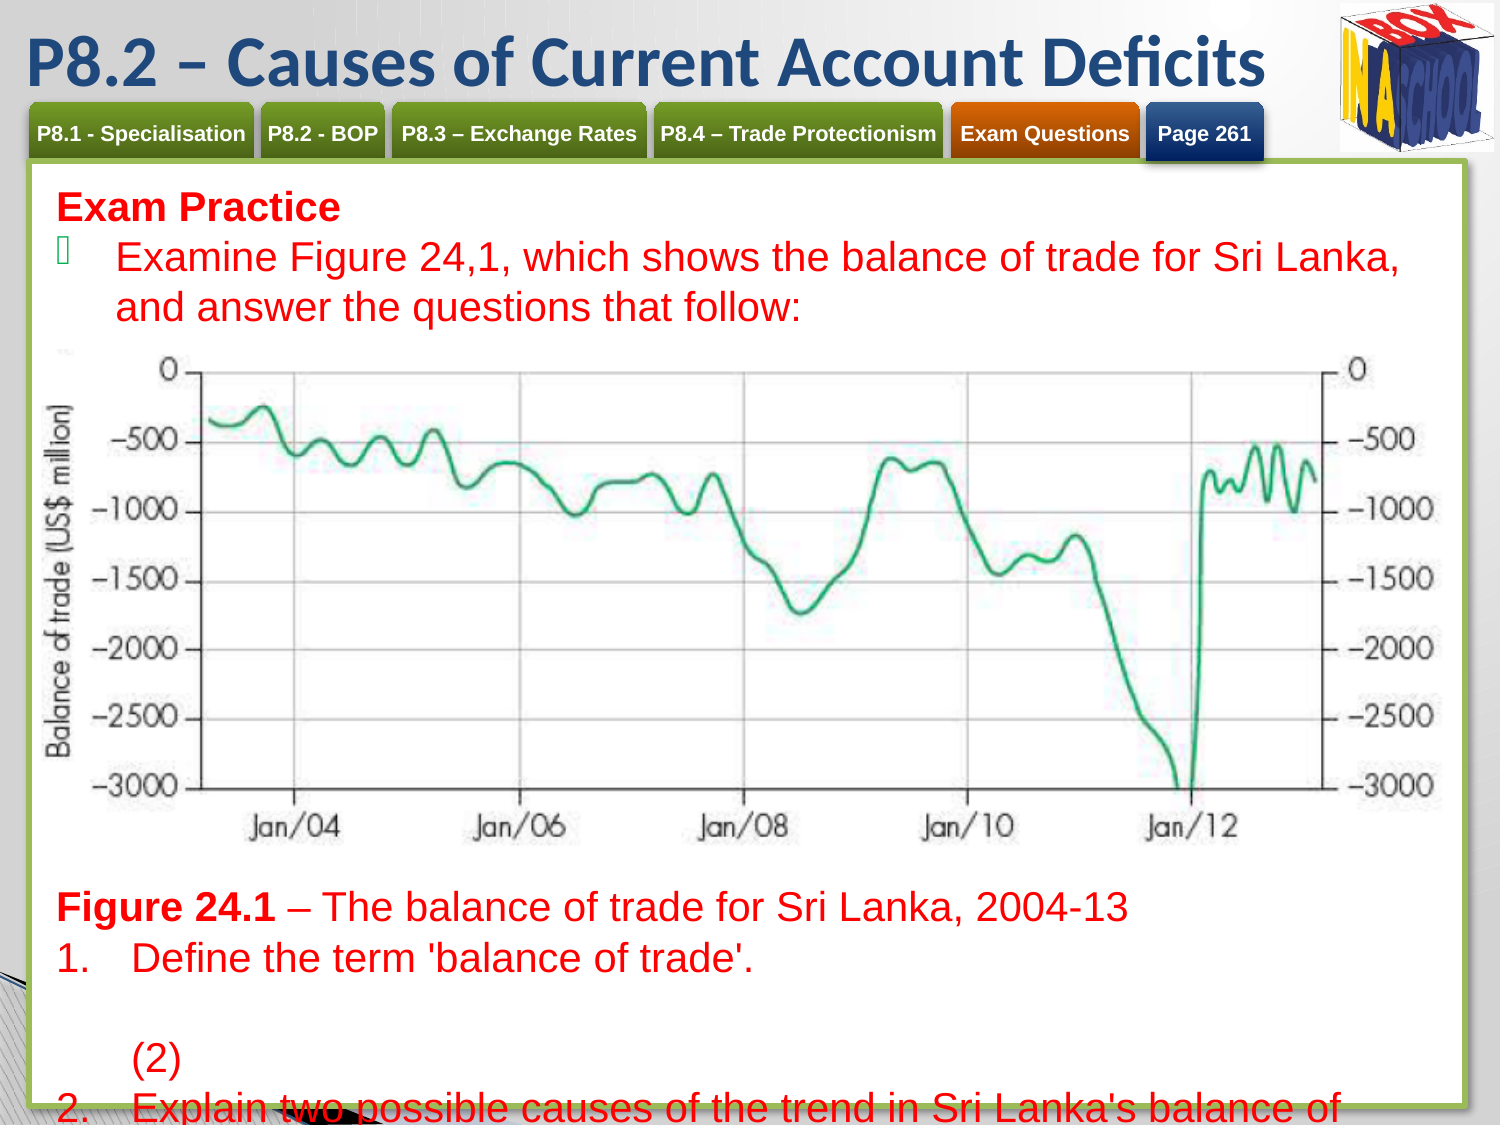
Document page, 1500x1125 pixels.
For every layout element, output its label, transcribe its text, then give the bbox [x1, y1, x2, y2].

title P8.2 – Causes of Current Account Deficits [11, 11, 1465, 102]
picture [1340, 3, 1495, 152]
text_box Exam Practice Examine Figure 24,1, which shows the balance of trade for Sri Lanka, and answer the questions that follow: Figure 24.1 – The balance of trade for Sri Lanka, 2004-13 Define the term 'balance of trade'. (2) Explain two possible causes of the trend in Sri Lanka's balance of trade. (4) [41, 172, 1447, 349]
text_box Page 261 [1145, 102, 1264, 161]
picture [41, 349, 1448, 856]
text_box Exam Practice Examine Figure 24,1, which shows the balance of trade for Sri Lanka, and answer the questions that follow: Figure 24.1 – The balance of trade for Sri Lanka, 2004-13 Define the term 'balance of trade'. (2) Explain two possible causes of the trend in Sri Lanka's balance of trade. (4) [41, 866, 1447, 1125]
